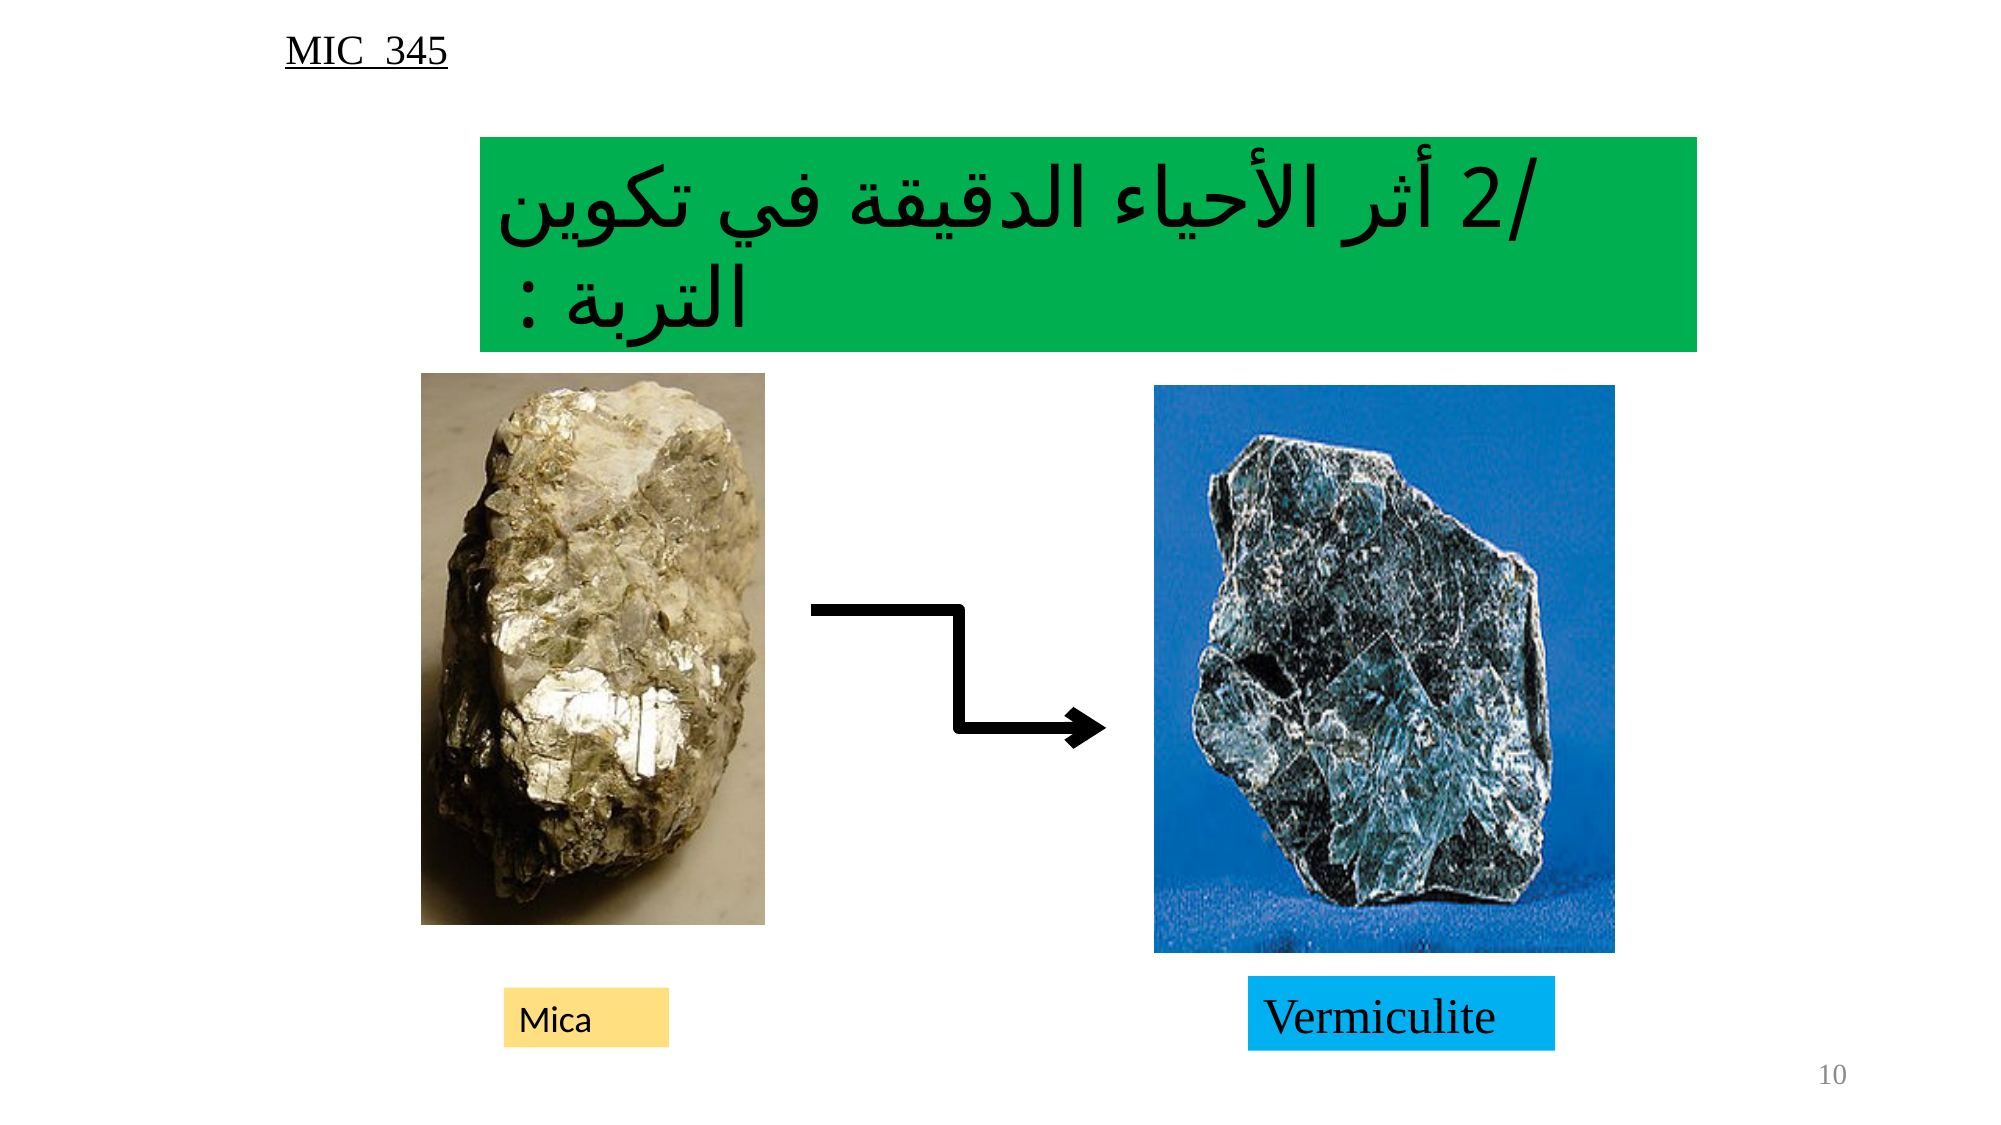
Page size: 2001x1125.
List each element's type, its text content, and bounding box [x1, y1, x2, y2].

text_box MIC 345 [270, 0, 1721, 121]
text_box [810, 609, 1107, 728]
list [421, 373, 765, 925]
text_box Mica [503, 987, 670, 1048]
text_box Vermiculite [1248, 976, 1556, 1051]
picture [1154, 385, 1615, 953]
text_box /2 أثر الأحياء الدقيقة في تكوين التربة : [480, 137, 1697, 352]
slide_number 10 [1412, 1042, 1863, 1103]
